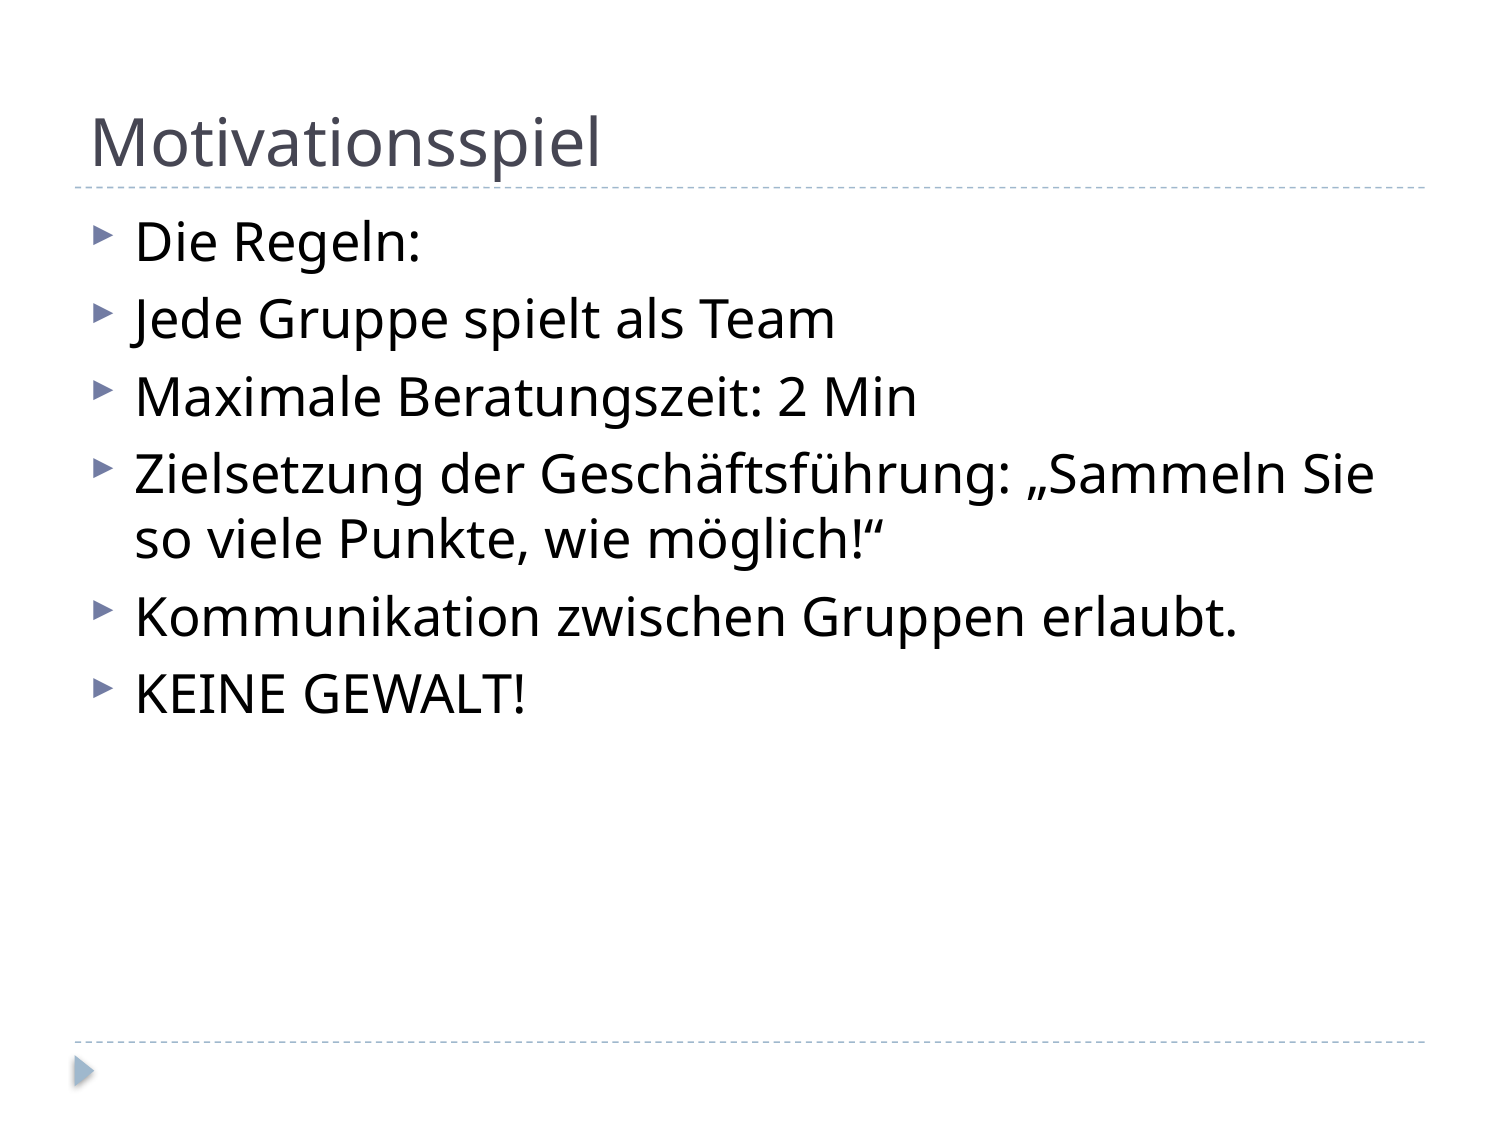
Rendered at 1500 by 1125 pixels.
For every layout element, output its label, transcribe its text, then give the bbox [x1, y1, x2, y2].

title Motivationsspiel [75, 24, 1425, 188]
list Die Regeln: Jede Gruppe spielt als Team Maximale Beratungszeit: 2 Min Zielsetzung der Geschäftsführung: „Sammeln Sie so viele Punkte, wie möglich!“ Kommunikation zwischen Gruppen erlaubt. KEINE GEWALT! [75, 200, 1425, 1010]
